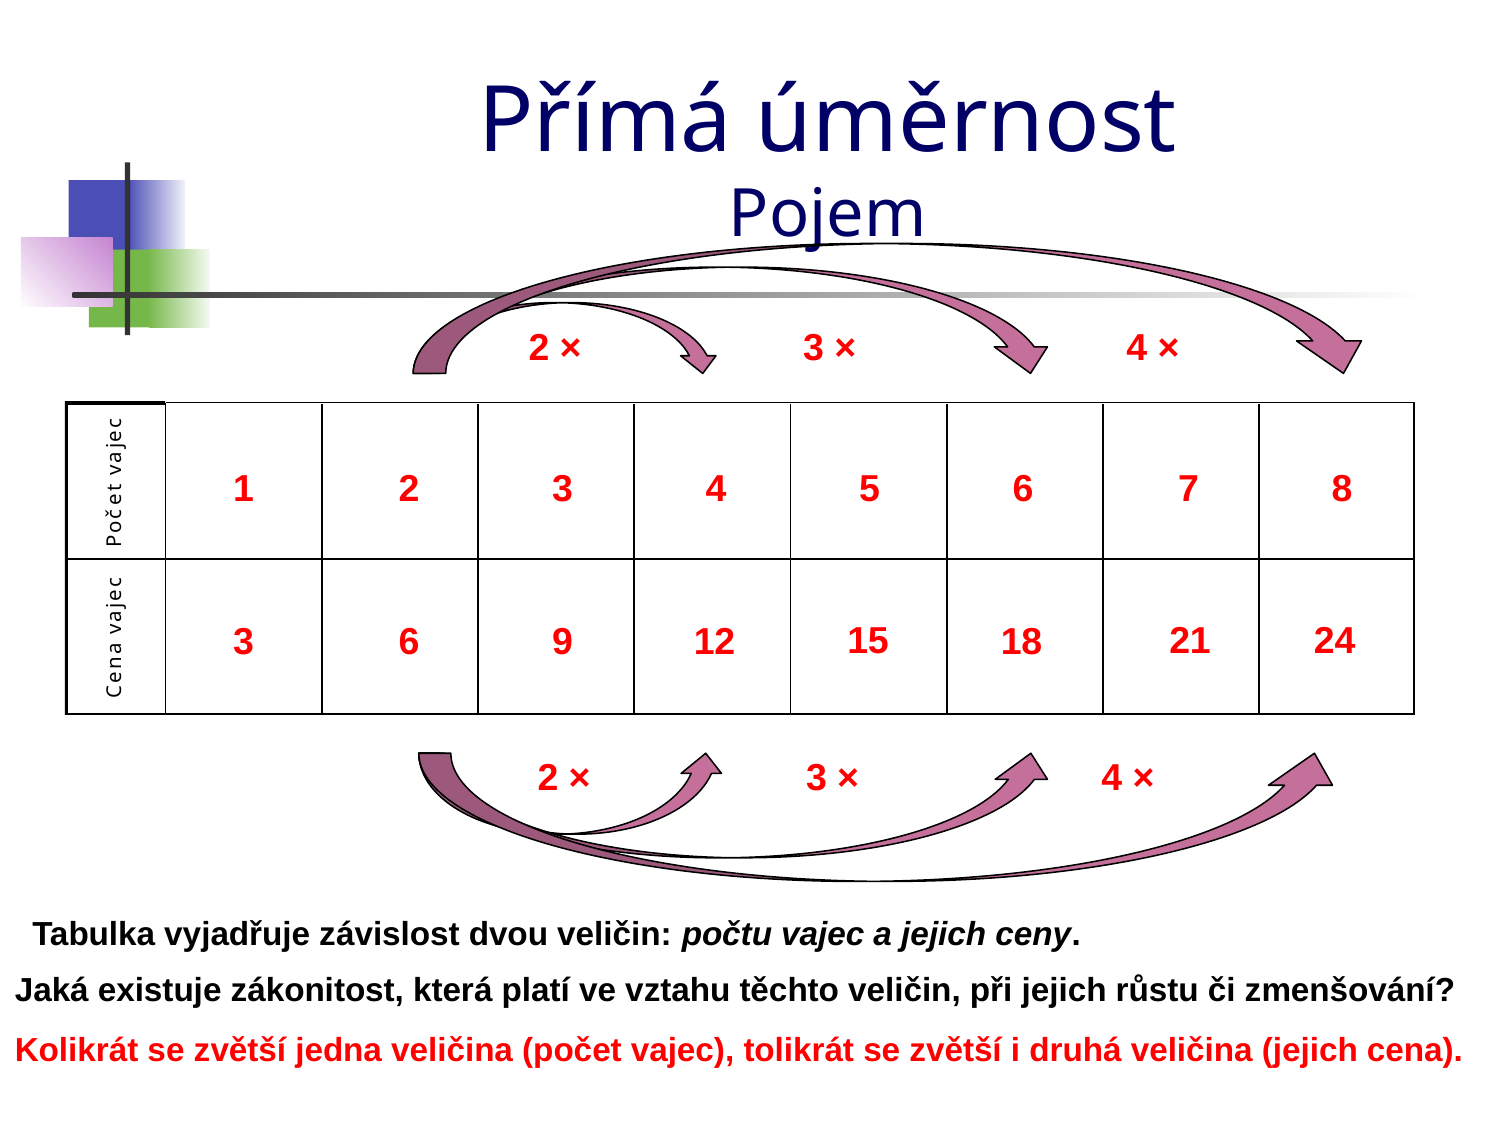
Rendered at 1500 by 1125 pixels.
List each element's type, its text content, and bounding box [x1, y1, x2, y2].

text_box [418, 753, 1333, 882]
text_box [556, 267, 1048, 374]
text_box Kolikrát se zvětší jedna veličina (počet vajec), tolikrát se zvětší i druhá veličina (jejich cena). [0, 1020, 1500, 1116]
title Přímá úměrnost Pojem [188, 34, 1468, 276]
text_box [413, 243, 1362, 374]
text_box Jaká existuje zákonitost, která platí ve vztahu těchto veličin, při jejich růstu či zmenšování? [0, 960, 1500, 1016]
text_box 2 × [522, 746, 629, 806]
text_box [500, 302, 716, 374]
text_box [555, 753, 722, 835]
text_box Tabulka vyjadřuje závislost dvou veličin: počtu vajec a jejich ceny. [17, 905, 1105, 960]
text_box 3 × [791, 746, 898, 806]
text_box [541, 753, 1048, 858]
text_box 4 × [1111, 315, 1218, 375]
text_box 2 × [513, 315, 620, 375]
picture [64, 401, 1417, 717]
text_box 4 × [1086, 746, 1193, 806]
text_box 3 × [788, 315, 895, 375]
